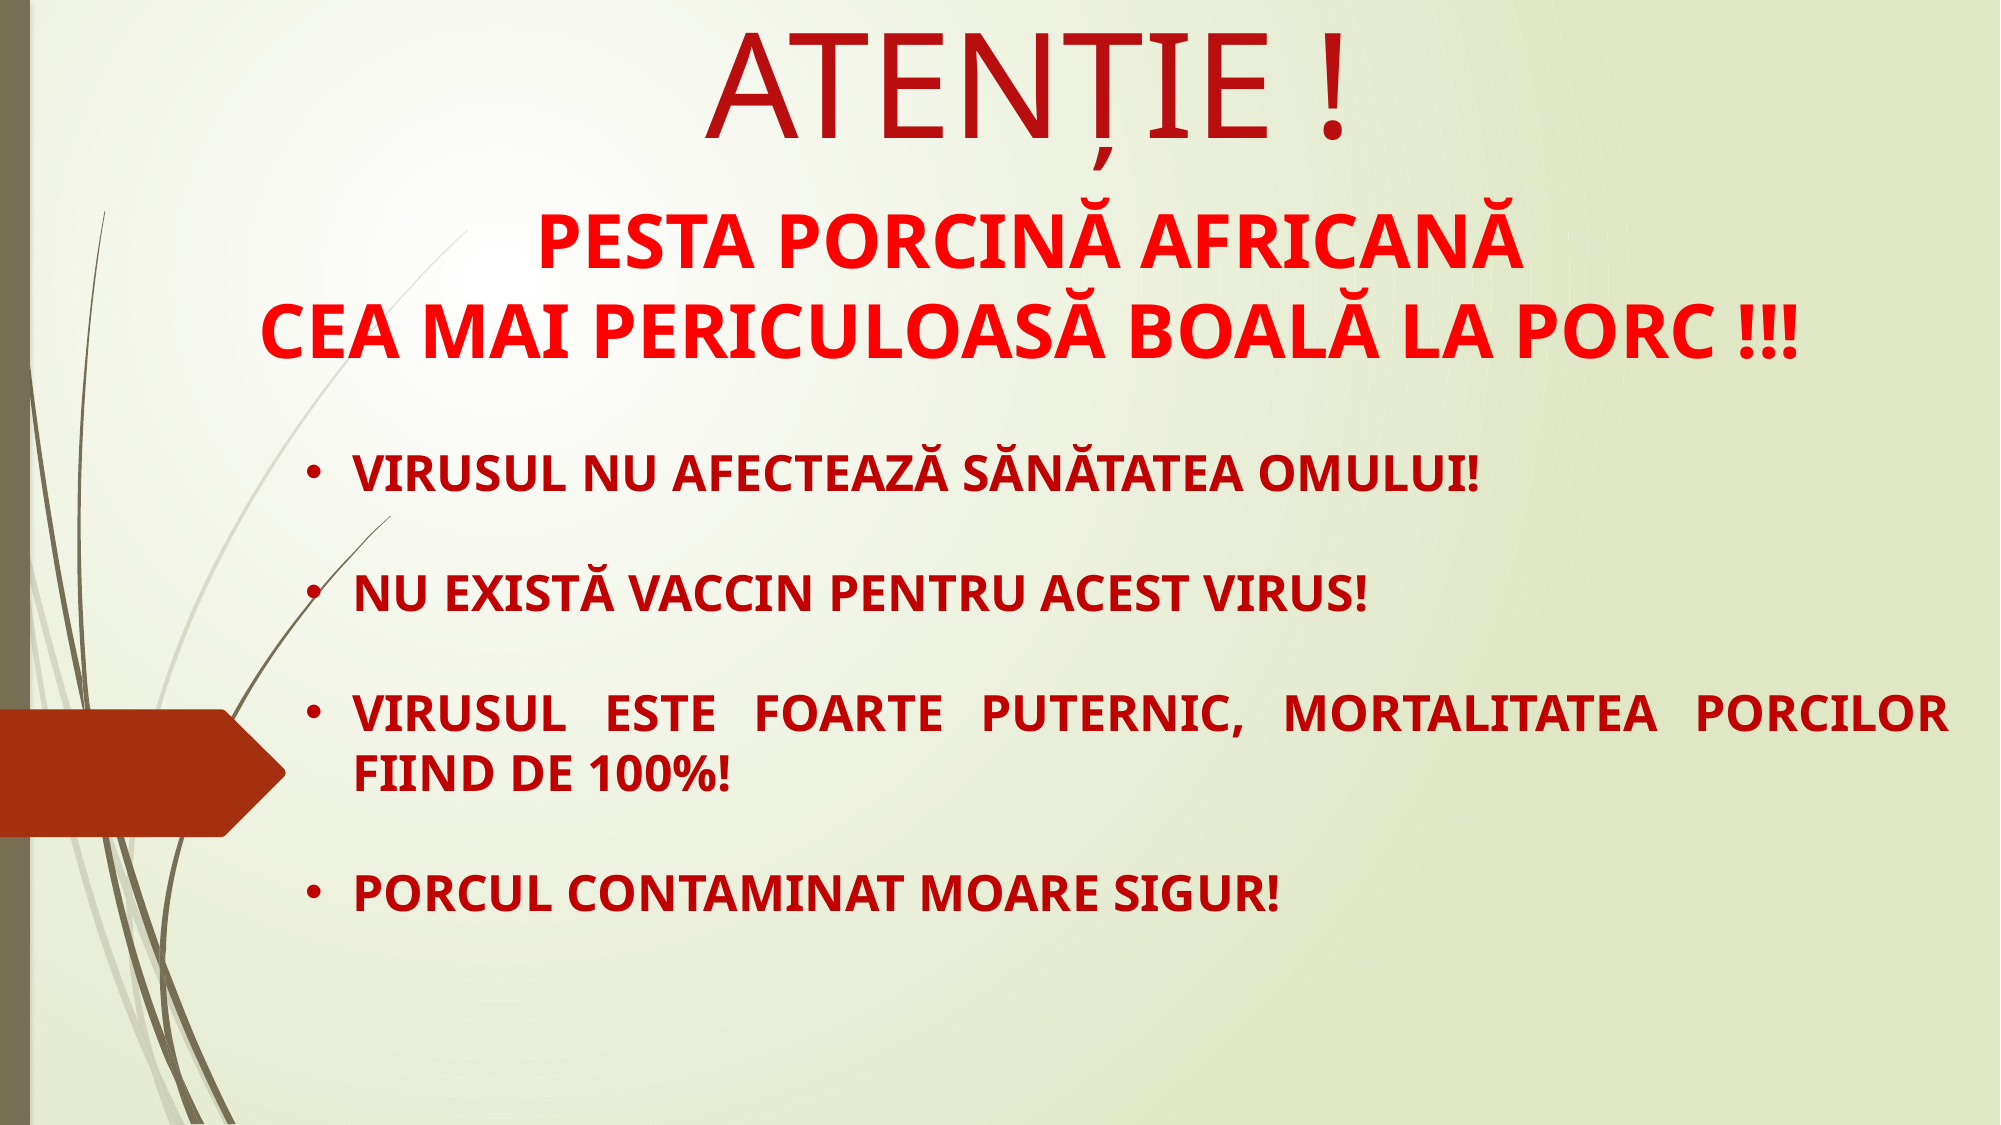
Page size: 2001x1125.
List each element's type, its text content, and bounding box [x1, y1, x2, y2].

text_box PESTA PORCINĂ AFRICANĂ CEA MAI PERICULOASĂ BOALĂ LA PORC !!! [211, 193, 1849, 381]
text_box ATENȚIE ! [496, 3, 1562, 178]
text_box VIRUSUL NU AFECTEAZĂ SĂNĂTATEA OMULUI! NU EXISTĂ VACCIN PENTRU ACEST VIRUS! VIRUSUL ESTE FOARTE PUTERNIC, MORTALITATEA PORCILOR FIIND DE 100%! PORCUL CONTAMINAT MOARE SIGUR! [290, 427, 1966, 989]
